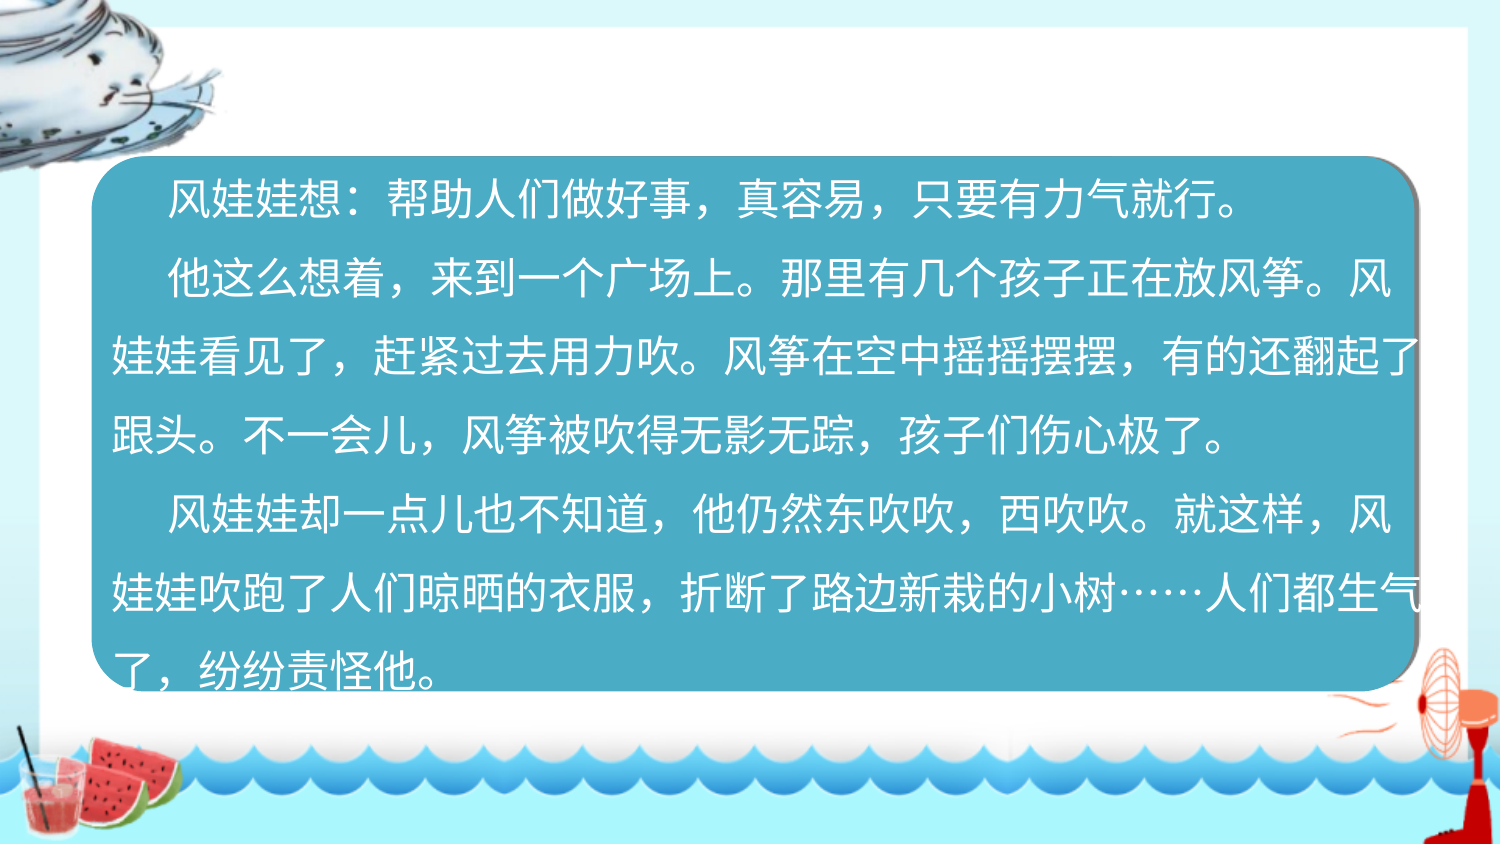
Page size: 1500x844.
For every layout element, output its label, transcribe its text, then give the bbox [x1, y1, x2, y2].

text_box [91, 182, 99, 666]
text_box 风娃娃想：帮助人们做好事，真容易，只要有力气就行。 他这么想着，来到一个广场上。那里有几个孩子正在放风筝。风娃娃看见了，赶紧过去用力吹。风筝在空中摇摇摆摆，有的还翻起了跟头。不一会儿，风筝被吹得无影无踪，孩子们伤心极了。 风娃娃却一点儿也不知道，他仍然东吹吹，西吹吹。就这样，风娃娃吹跑了人们晾晒的衣服，折断了路边新栽的小树……人们都生气了，纷纷责怪他。 [99, 139, 1445, 703]
picture [0, 0, 1500, 844]
